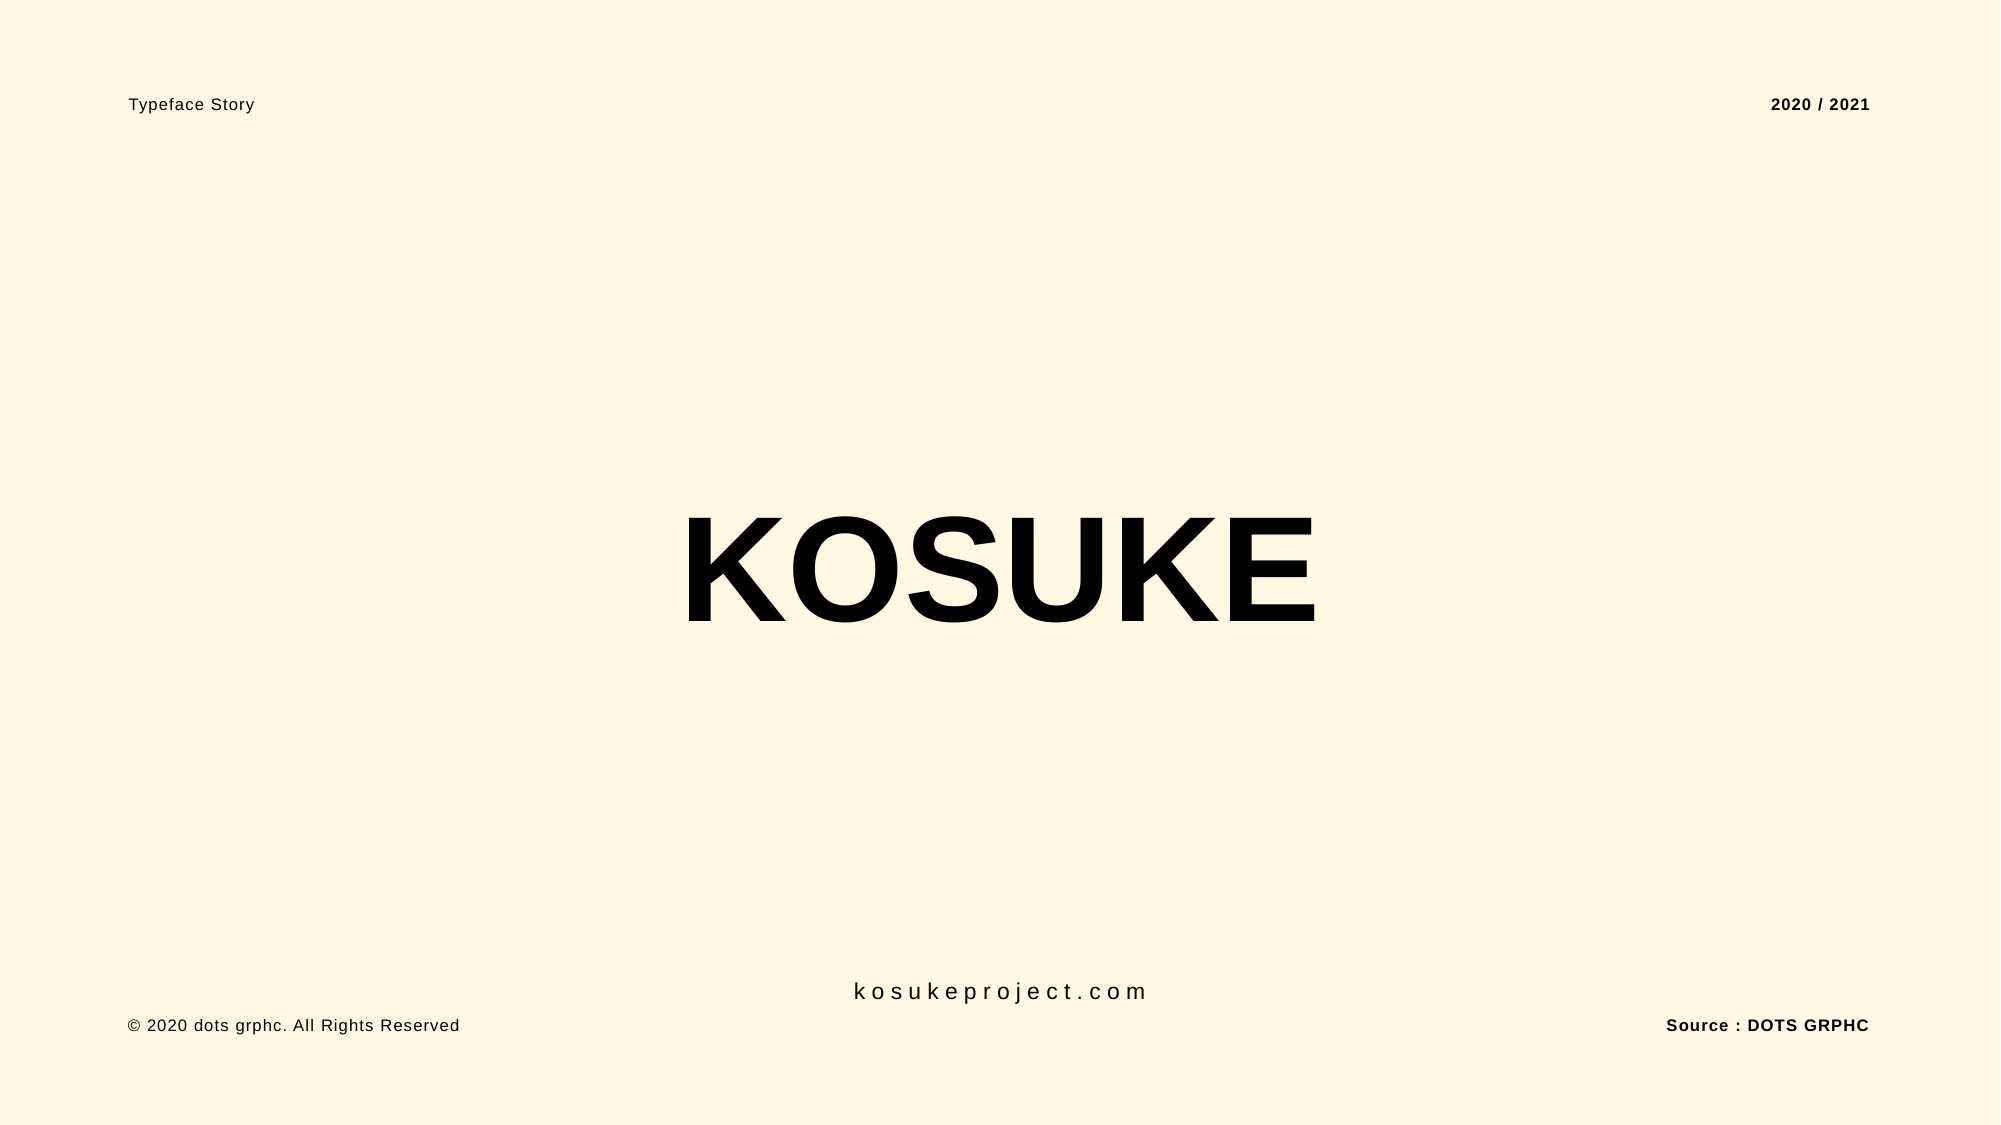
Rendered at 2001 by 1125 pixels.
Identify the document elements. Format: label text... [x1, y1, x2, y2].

text_box kosukeproject.com [834, 955, 1165, 1012]
text_box Typeface Story [72, 86, 311, 122]
text_box Source : DOTS GRPHC [1538, 1007, 1884, 1042]
text_box 2020 / 2021 [1688, 86, 1885, 122]
text_box © 2020 dots grphc. All Rights Reserved [113, 1007, 490, 1043]
text_box KOSUKE [648, 463, 1352, 659]
